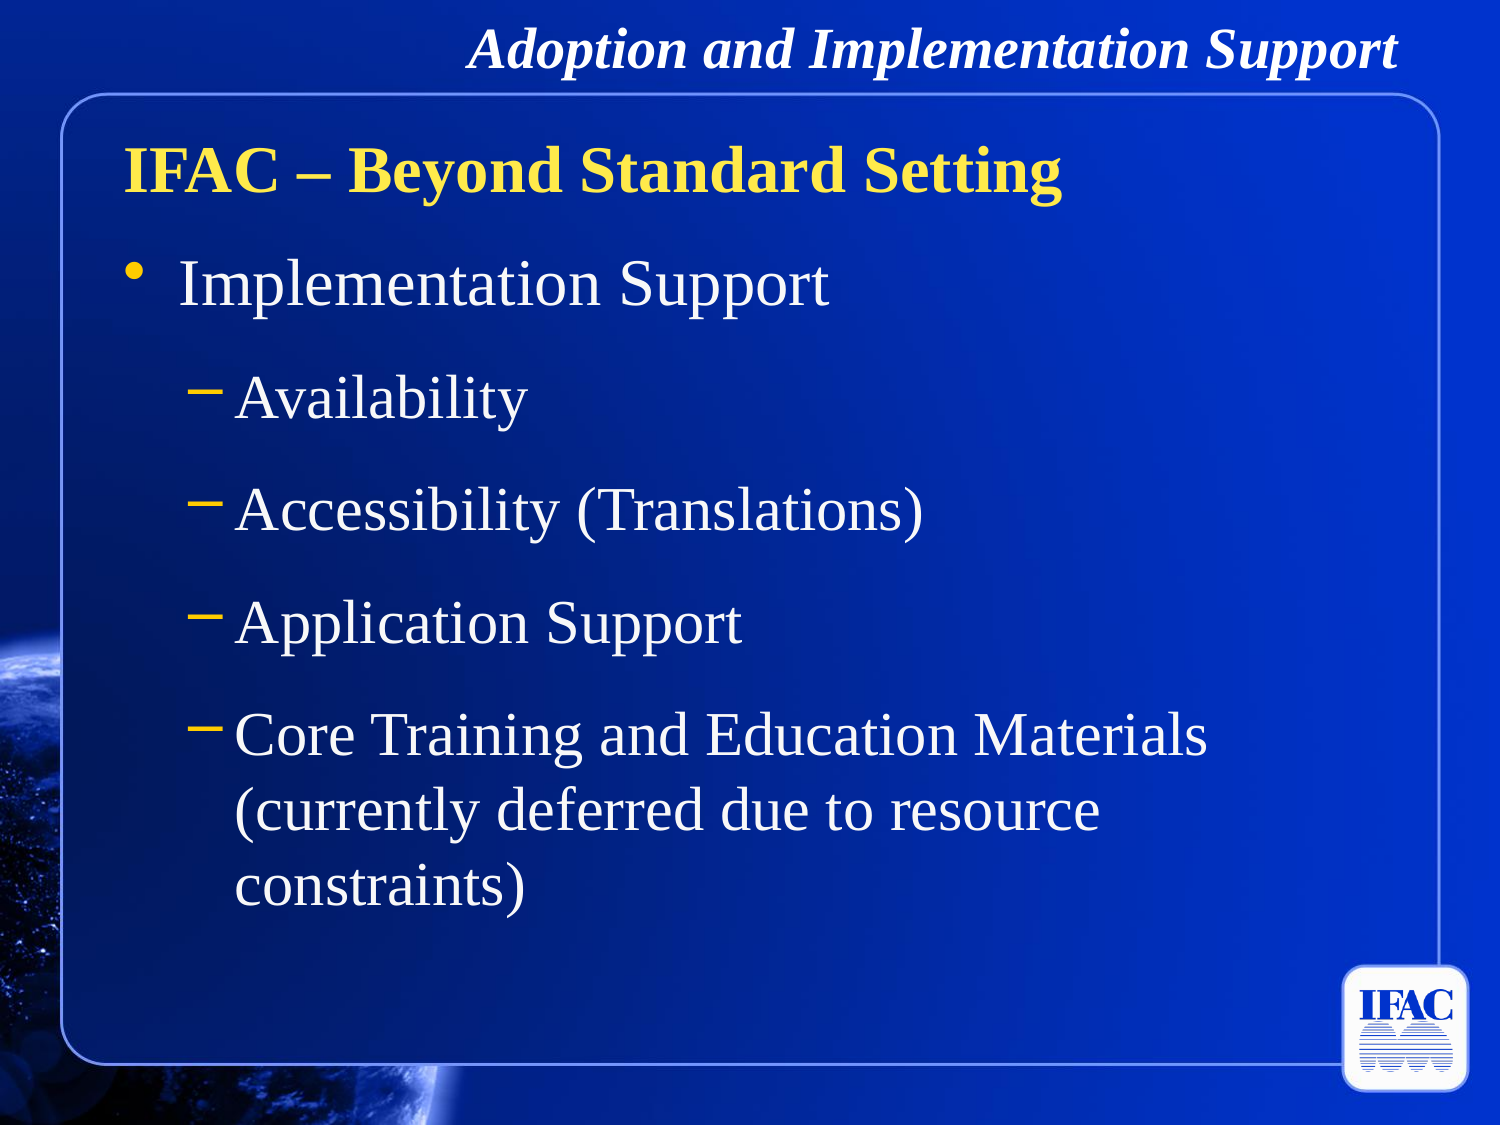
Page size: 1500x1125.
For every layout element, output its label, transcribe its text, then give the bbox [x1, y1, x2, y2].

list IFAC – Beyond Standard Setting [108, 118, 1410, 215]
list Implementation Support Availability Accessibility (Translations) Application Support Core Training and Education Materials (currently deferred due to resource constraints) [108, 230, 1410, 1047]
picture [0, 0, 1500, 1125]
title Adoption and Implementation Support [150, 0, 1413, 92]
